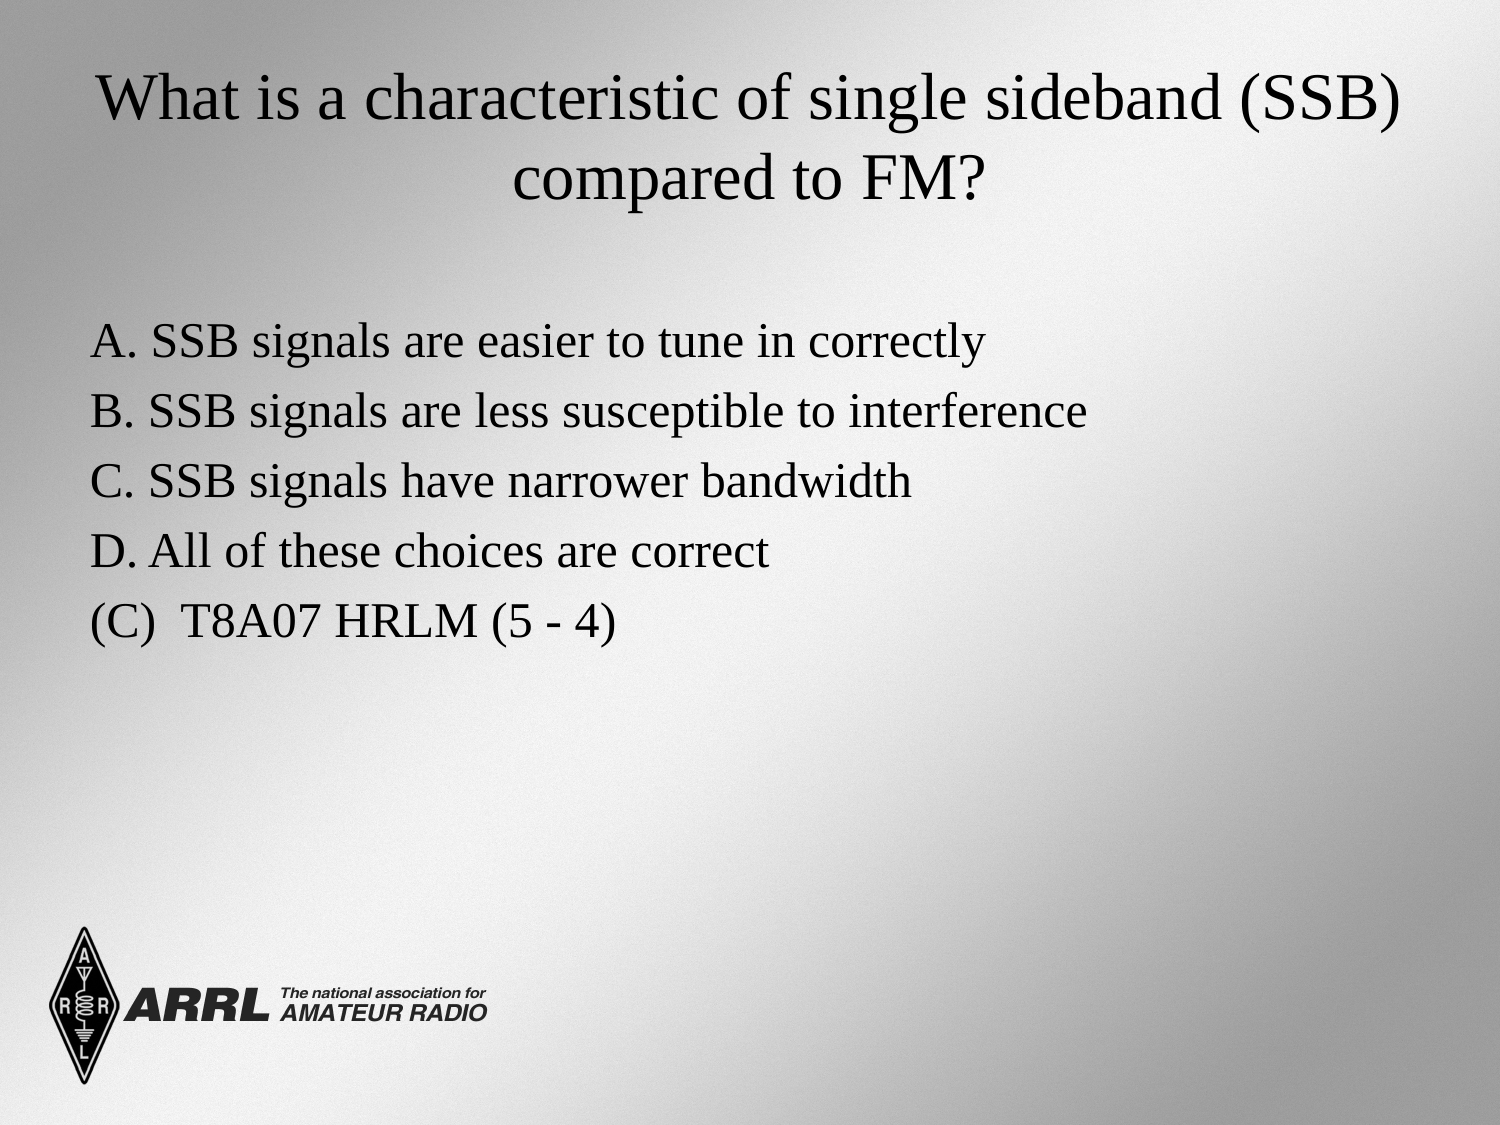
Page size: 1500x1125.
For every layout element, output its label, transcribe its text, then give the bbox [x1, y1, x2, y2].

title What is a characteristic of single sideband (SSB) compared to FM? [75, 45, 1425, 233]
list A. SSB signals are easier to tune in correctly B. SSB signals are less susceptible to interference C. SSB signals have narrower bandwidth D. All of these choices are correct (C) T8A07 HRLM (5 - 4) [75, 299, 1425, 1005]
picture [0, 0, 1500, 1125]
